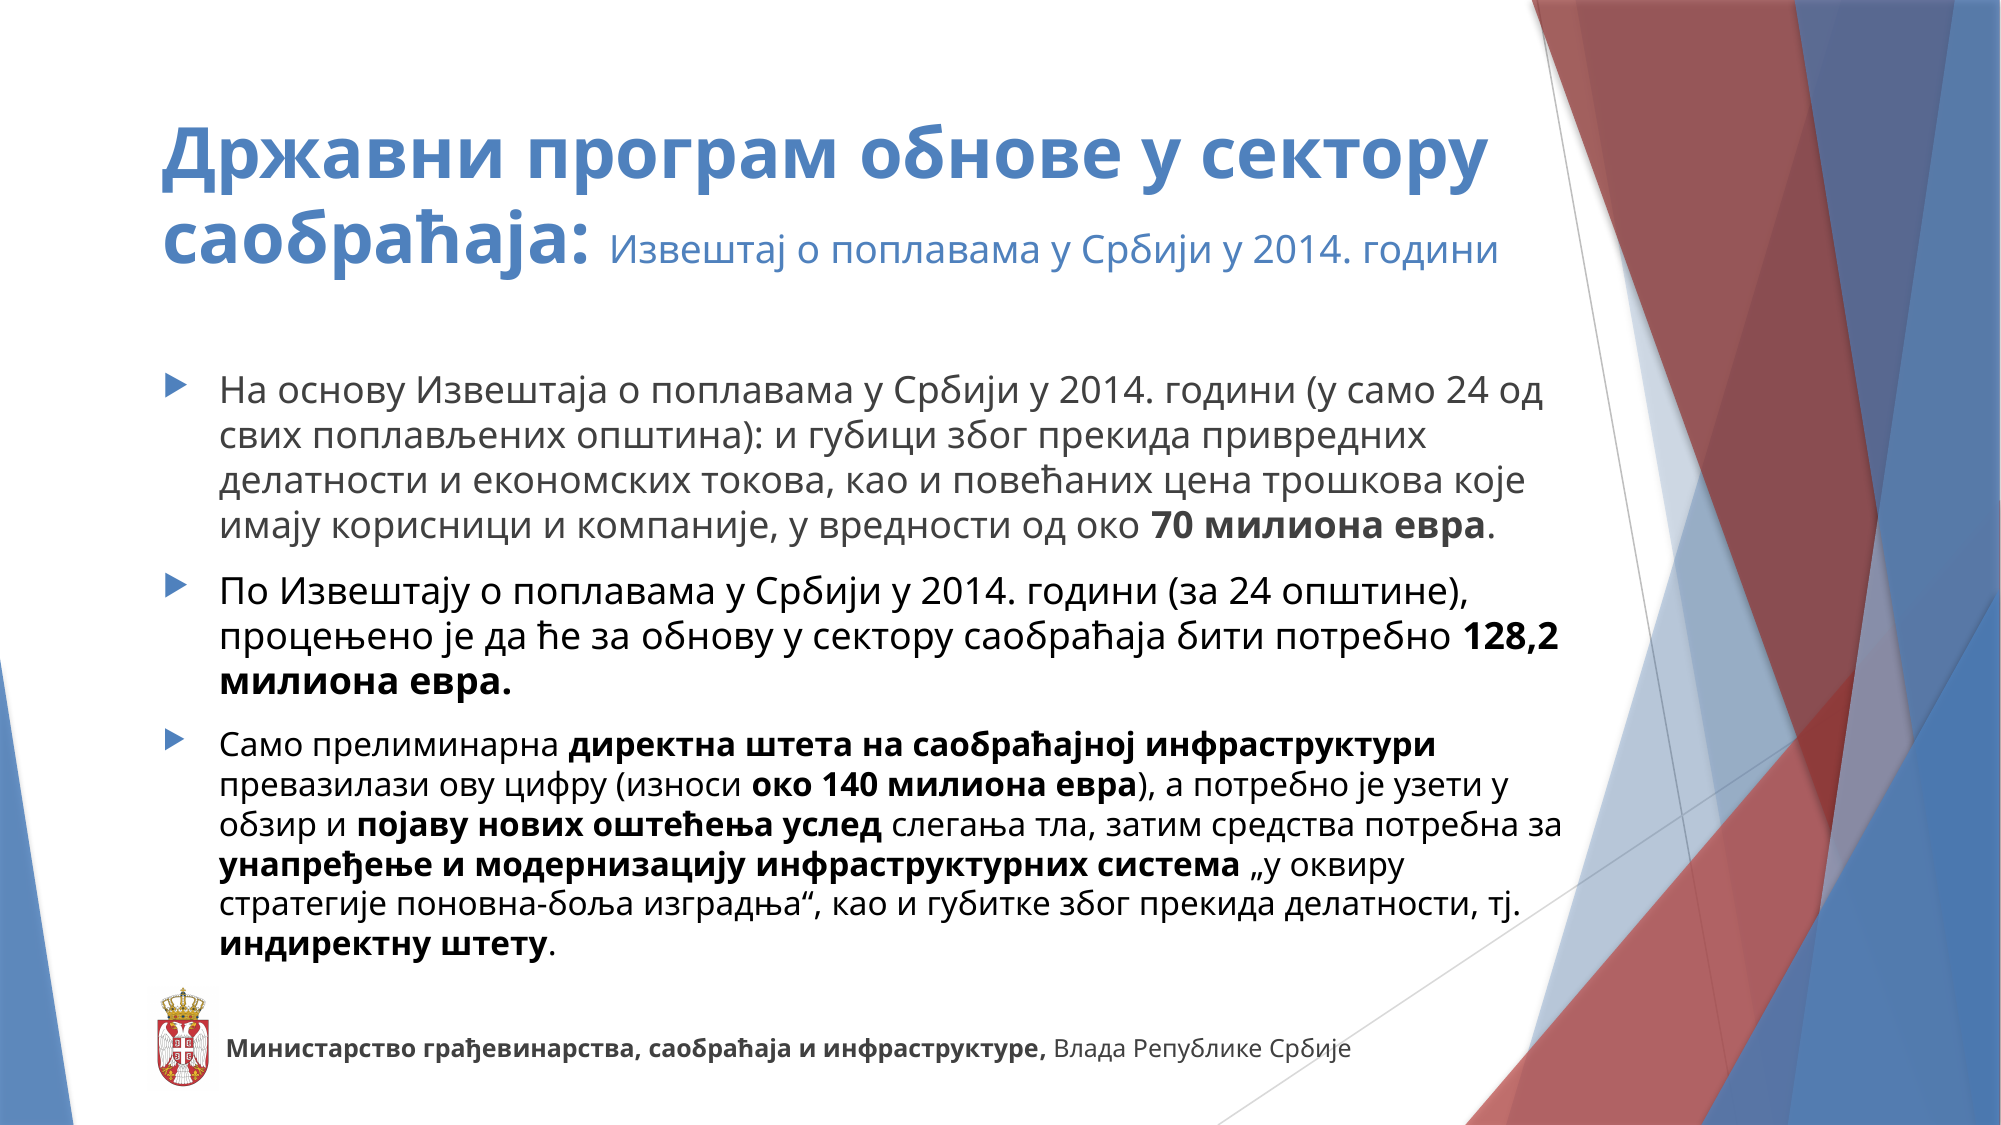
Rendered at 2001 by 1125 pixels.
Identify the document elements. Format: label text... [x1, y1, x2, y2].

text_box Министарство грађевинарства, саобраћаја и инфраструктуре, Влада Републике Србије [210, 1025, 1387, 1105]
title Државни програм обнове у сектору саобраћаја: Извештај о поплавама у Србији у 2014. години [147, 99, 1560, 288]
list На основу Извештаја о поплавама у Србији у 2014. години (у само 24 од свих поплављених општина): и губици због прекида привредних делатности и економских токова, као и повећаних цена трошкова које имају корисници и компаније, у вредности од око 70 милиона евра. По Извештају о поплавама у Србији у 2014. години (за 24 општине), процењено је да ће за обнову у сектору саобраћаја бити потребно 128,2 милиона евра. Само прелиминарна директна штета на саобраћајној инфраструктури превазилази ову цифру (износи око 140 милиона евра), а потребно је узети у обзир и појаву нових оштећења услед слегања тла, затим средства потребна за унапређење и модернизацију инфраструктурних система „у оквиру стратегије поновна-боља изградња“, као и губитке због прекида делатности, тј. индиректну штету. [147, 288, 1594, 1013]
picture [147, 986, 219, 1091]
